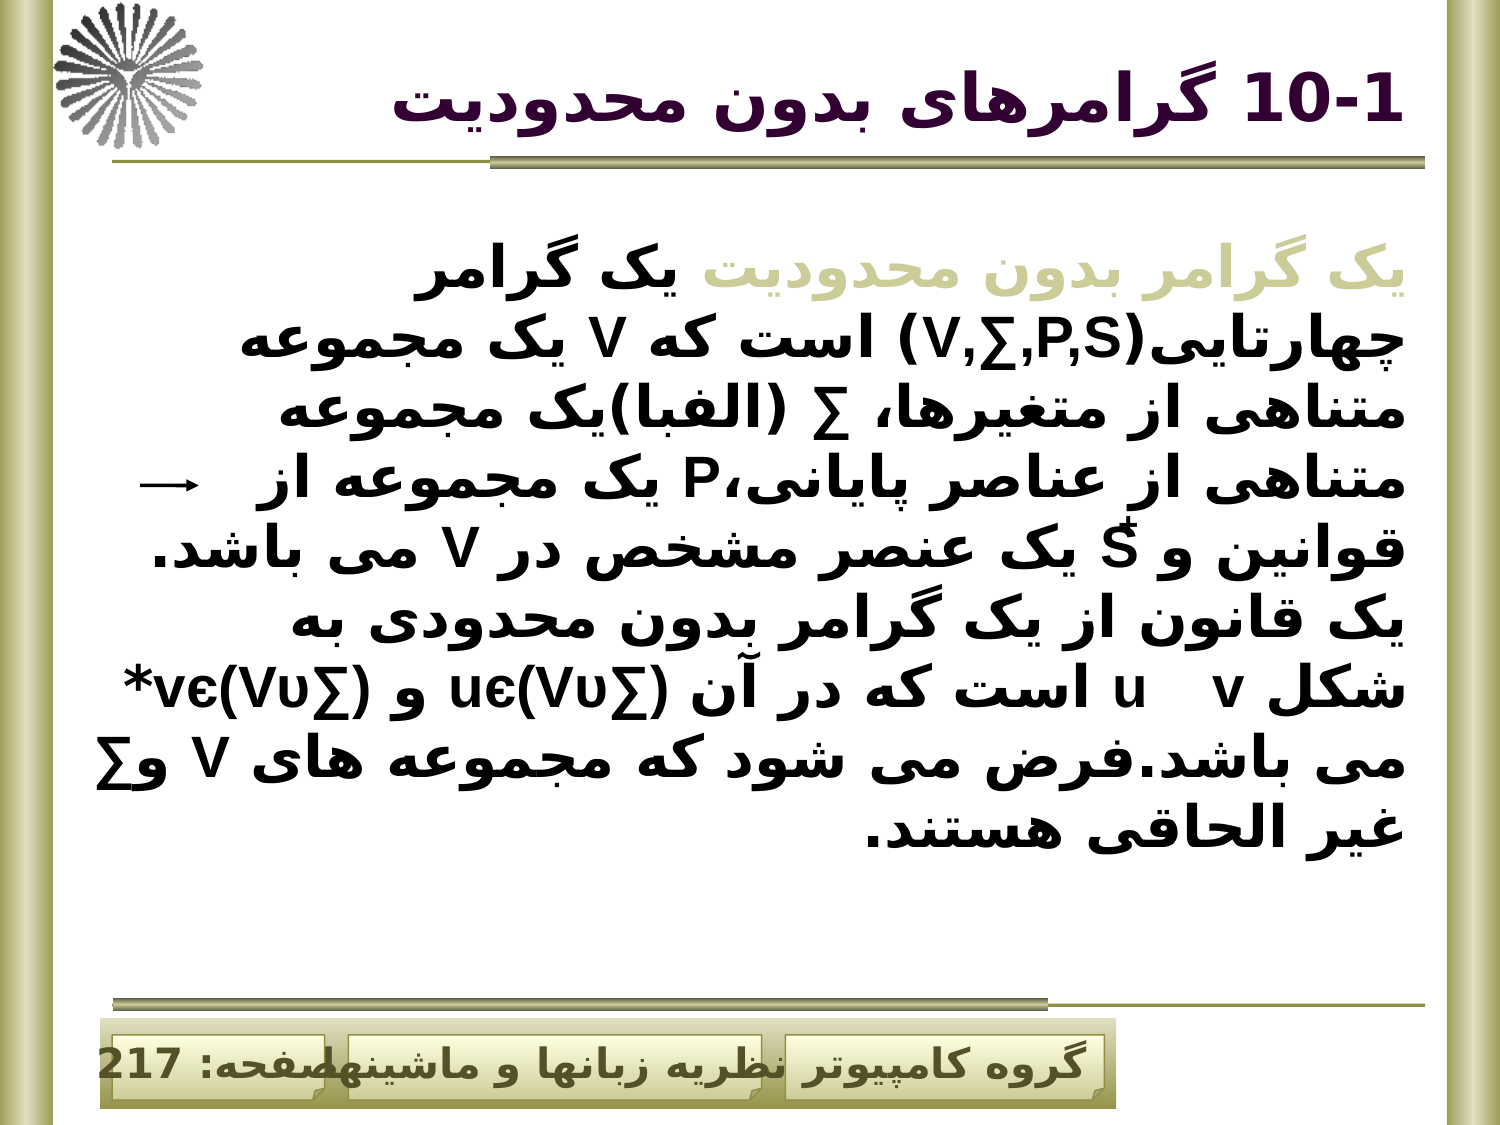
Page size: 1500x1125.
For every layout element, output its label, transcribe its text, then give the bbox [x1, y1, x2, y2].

title 10-1 گرامرهای بدون محدودیت [147, 42, 1423, 147]
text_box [40, 221, 1424, 658]
